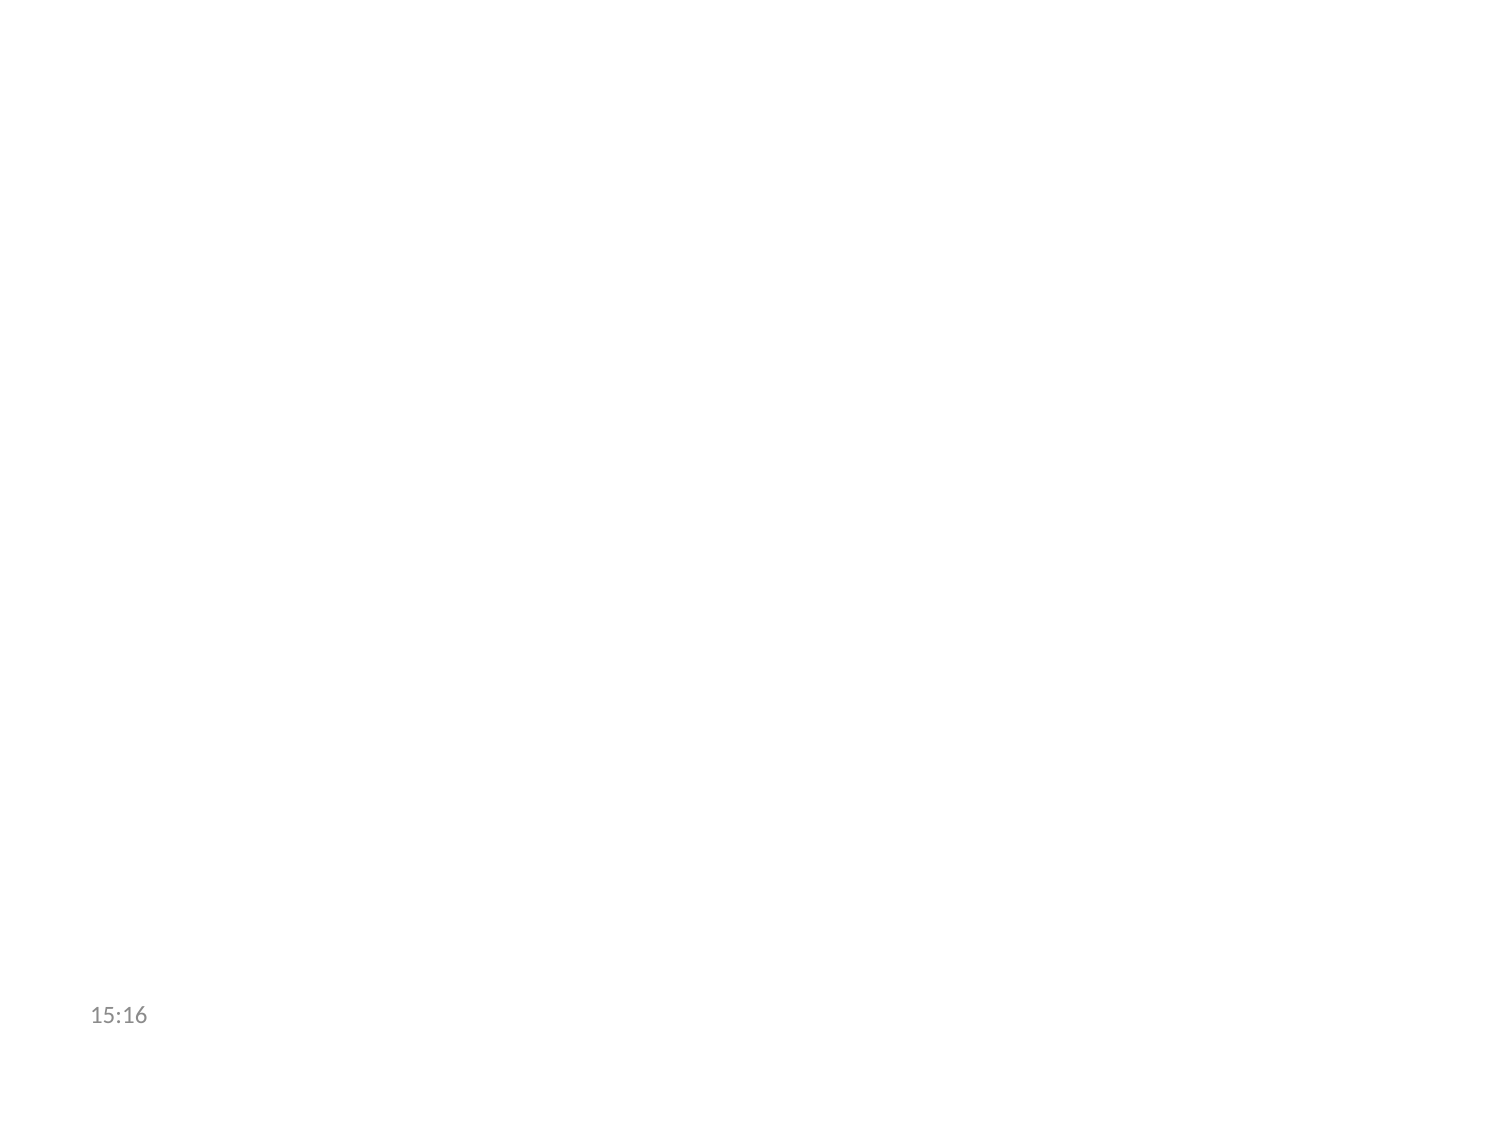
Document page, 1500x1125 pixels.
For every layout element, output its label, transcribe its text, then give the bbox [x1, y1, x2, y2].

text_box 15:35 [75, 983, 425, 1044]
